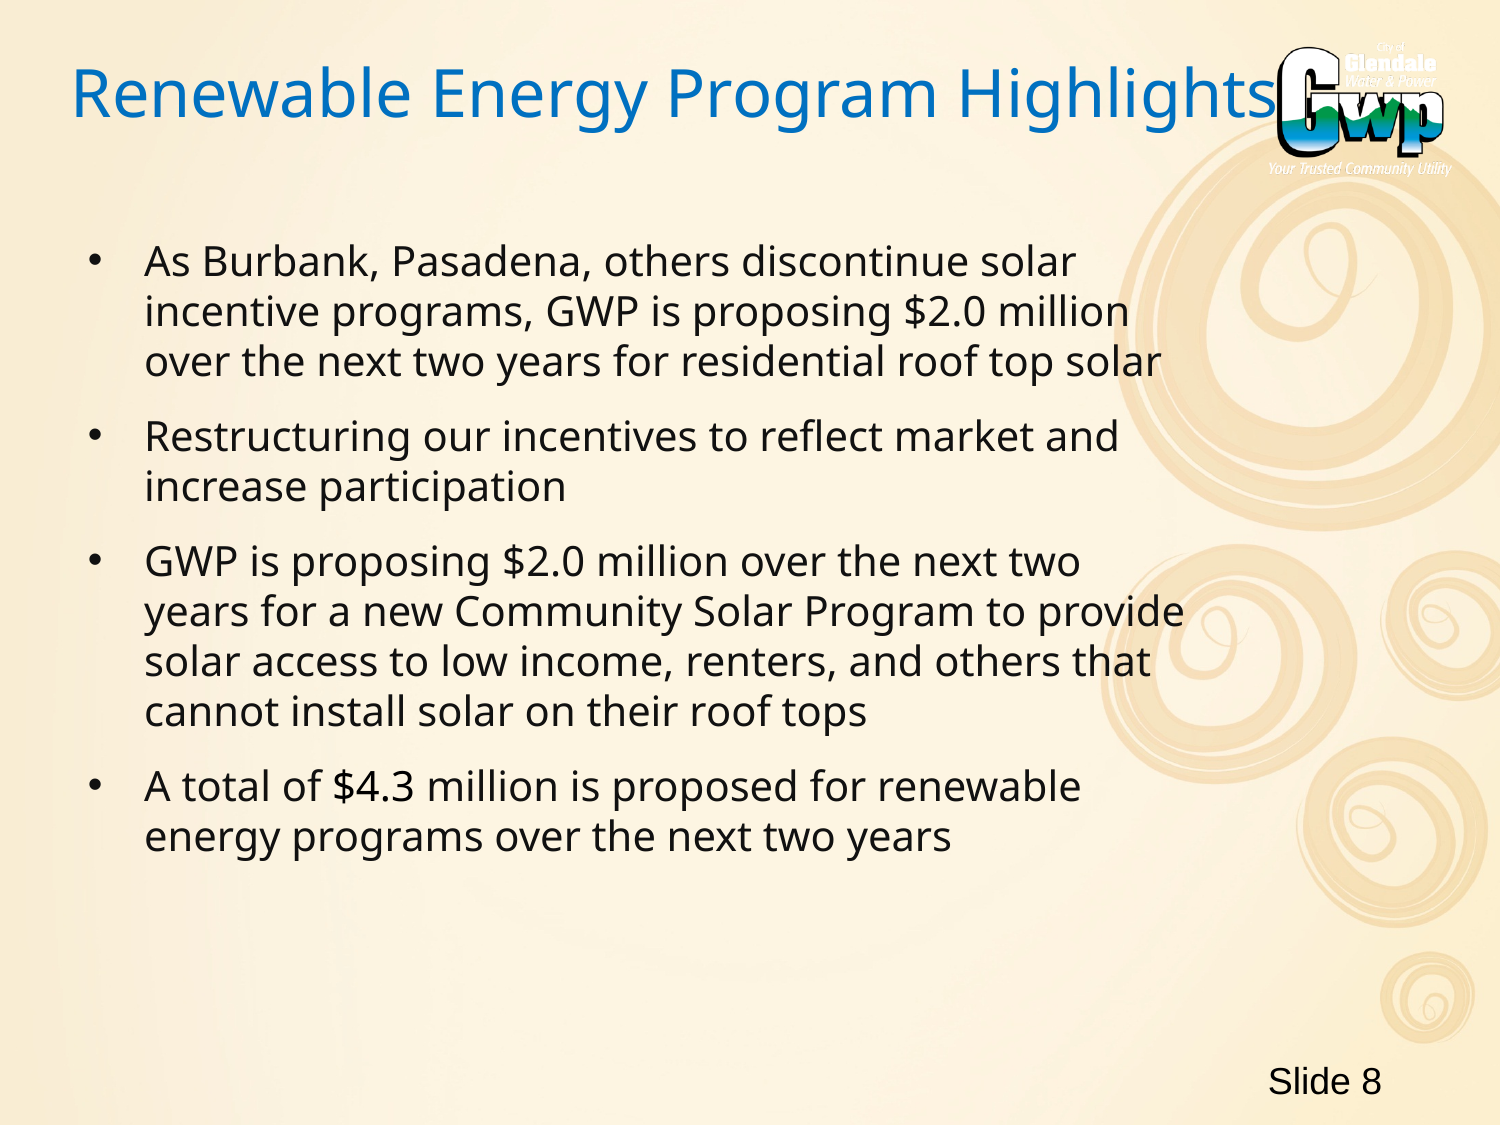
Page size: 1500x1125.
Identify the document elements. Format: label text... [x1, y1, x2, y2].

picture [0, 0, 1500, 1125]
title Renewable Energy Program Highlights [0, 24, 1350, 158]
text_box As Burbank, Pasadena, others discontinue solar incentive programs, GWP is proposing $2.0 million over the next two years for residential roof top solar Restructuring our incentives to reflect market and increase participation GWP is proposing $2.0 million over the next two years for a new Community Solar Program to provide solar access to low income, renters, and others that cannot install solar on their roof tops A total of $4.3 million is proposed for renewable energy programs over the next two years [72, 227, 1213, 1090]
text_box Slide 8 [1149, 1049, 1500, 1125]
